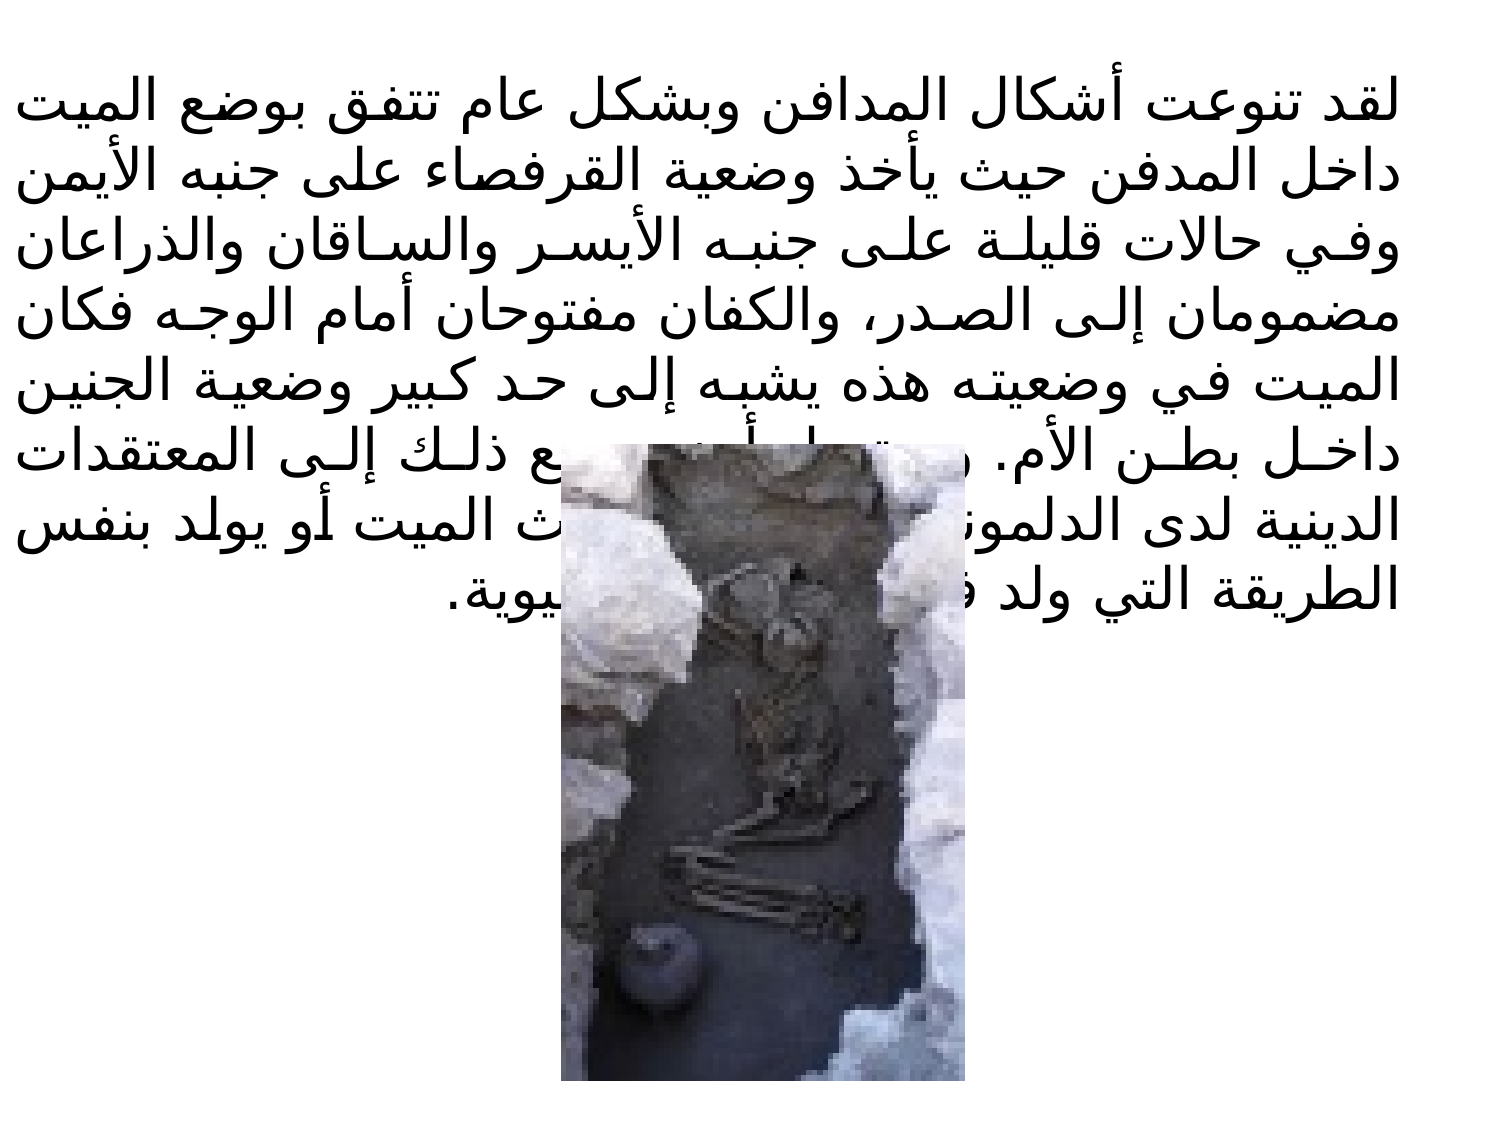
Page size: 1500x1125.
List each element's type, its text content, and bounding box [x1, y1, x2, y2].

picture [560, 444, 965, 1081]
text_box لقد تنوعت أشكال المدافن وبشكل عام تتفق بوضع الميت داخل المدفن حيث يأخذ وضعية القرفصاء على جنبه الأيمن وفي حالات قليلة على جنبه الأيسر والساقان والذراعان مضمومان إلى الصدر، والكفان مفتوحان أمام الوجه فكان الميت في وضعيته هذه يشبه إلى حد كبير وضعية الجنين داخل بطن الأم. ويحتمل أن يرجع ذلك إلى المعتقدات الدينية لدى الدلمونيين، وهي أن يبعث الميت أو يولد بنفس الطريقة التي ولد فيها في حياته الدنيوية. [0, 54, 1418, 630]
